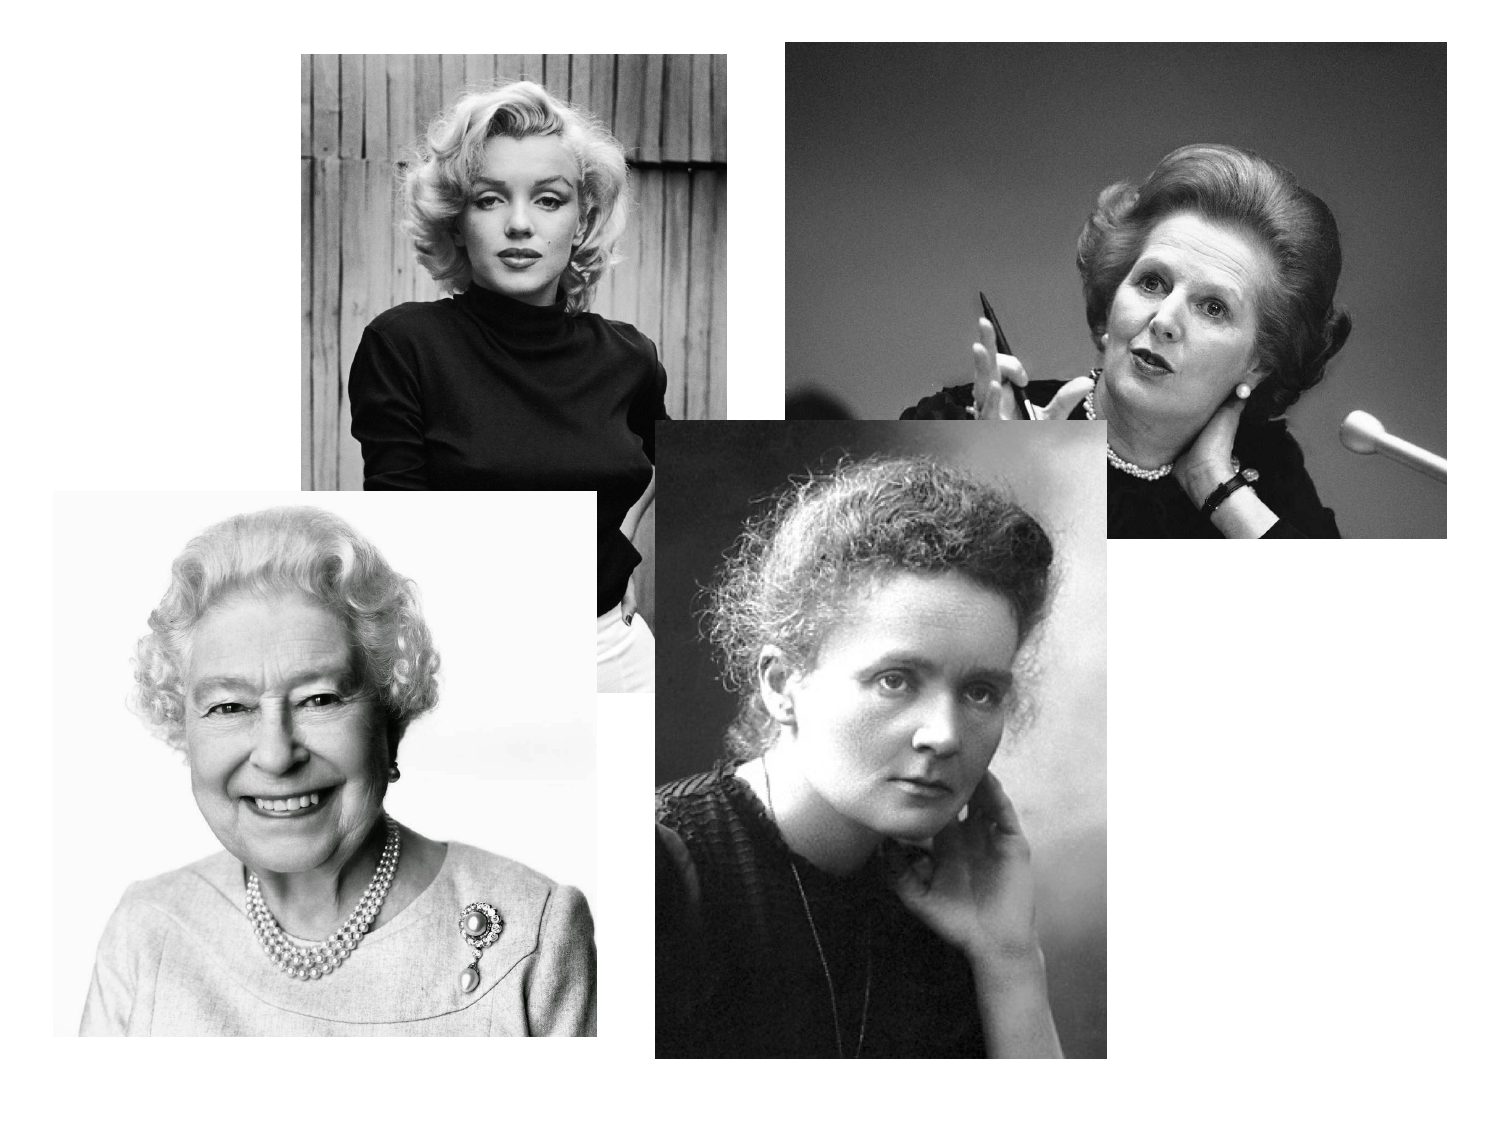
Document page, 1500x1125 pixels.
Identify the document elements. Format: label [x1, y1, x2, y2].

picture [52, 42, 1448, 1059]
